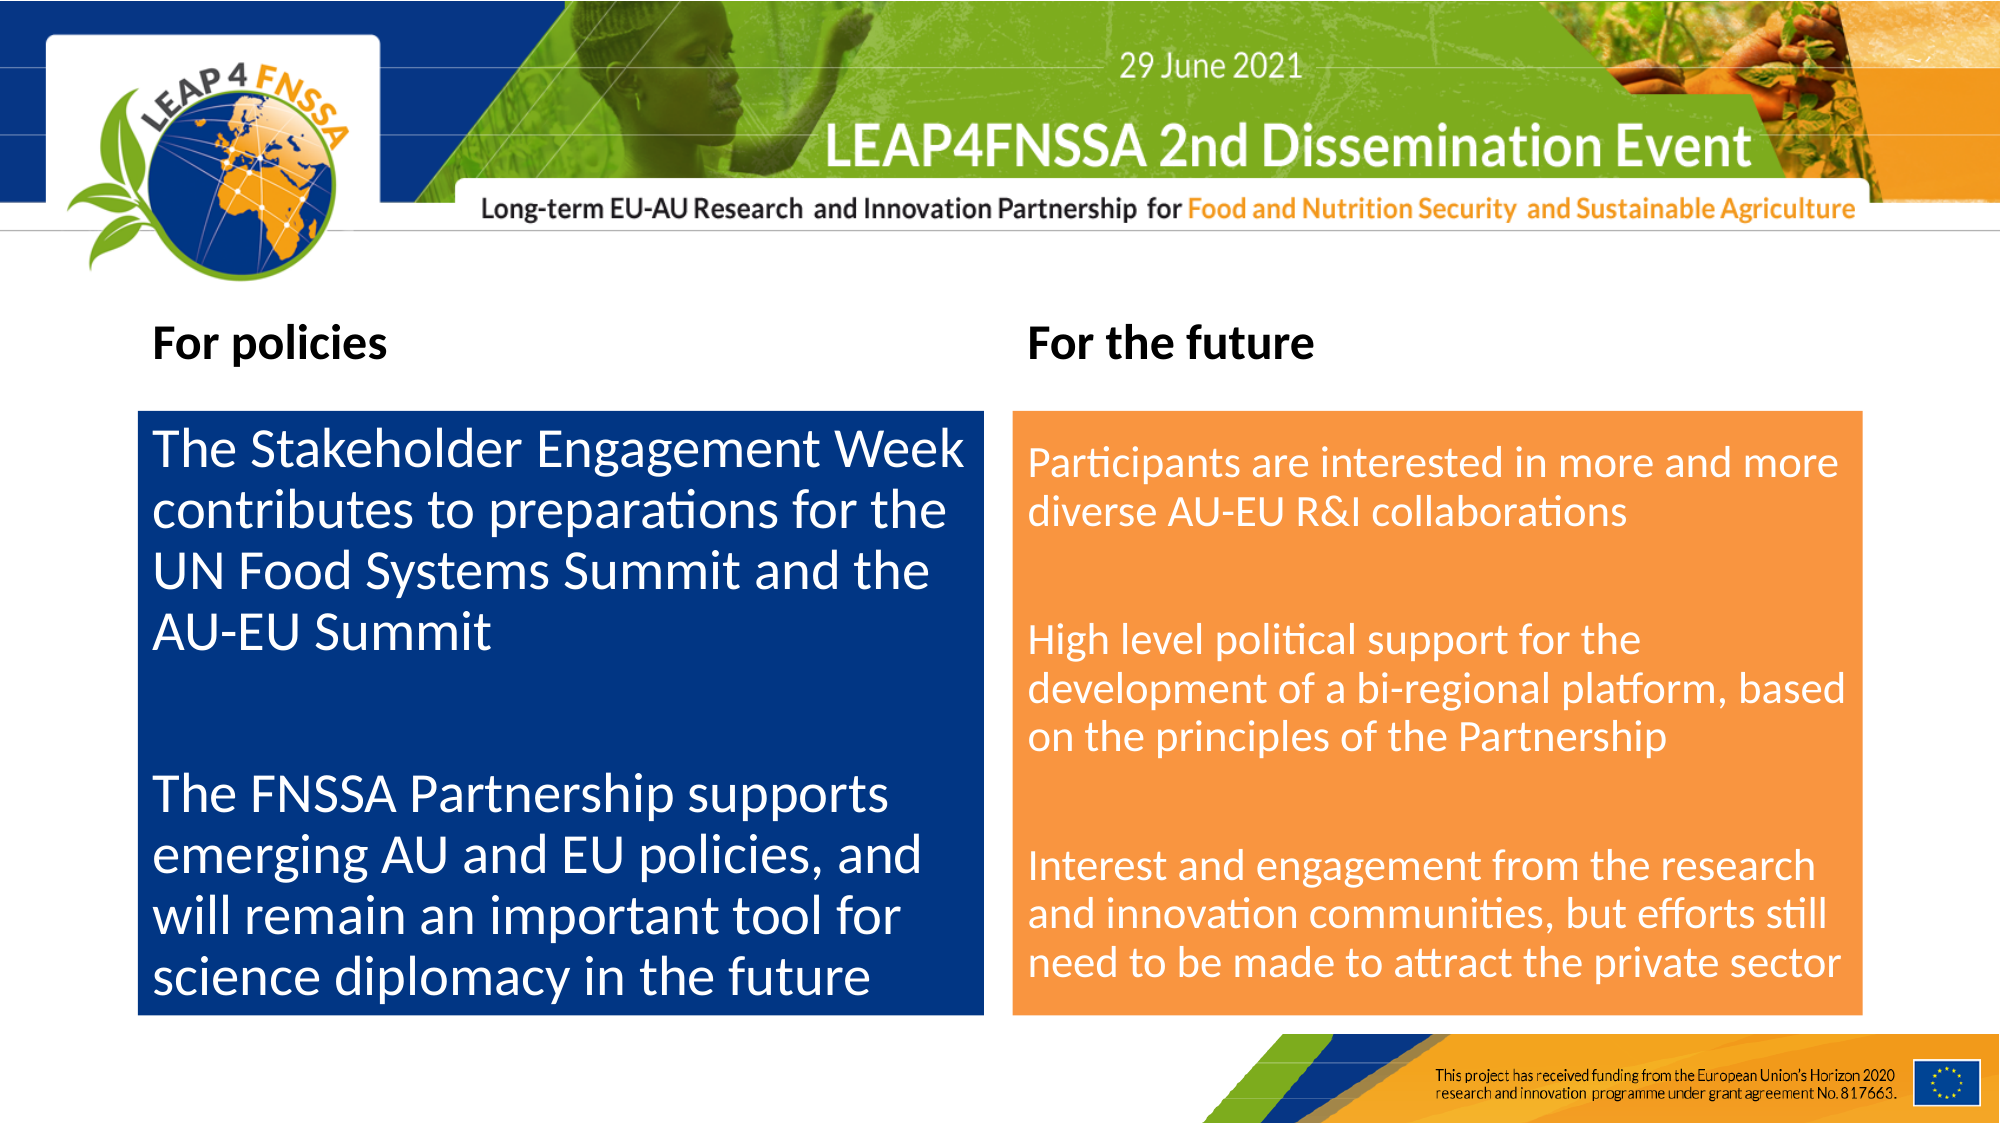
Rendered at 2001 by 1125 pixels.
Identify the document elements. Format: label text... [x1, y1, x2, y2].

list Participants are interested in more and more diverse AU-EU R&I collaborations High level political support for the development of a bi-regional platform, based on the principles of the Partnership Interest and engagement from the research and innovation communities, but efforts still need to be made to attract the private sector [1012, 410, 1863, 1016]
list For policies [137, 275, 984, 410]
picture [0, 1, 2000, 334]
list The Stakeholder Engagement Week contributes to preparations for the UN Food Systems Summit and the AU-EU Summit The FNSSA Partnership supports emerging AU and EU policies, and will remain an important tool for science diplomacy in the future [137, 410, 984, 1016]
picture [498, 1034, 1999, 1123]
list For the future [1012, 275, 1863, 410]
